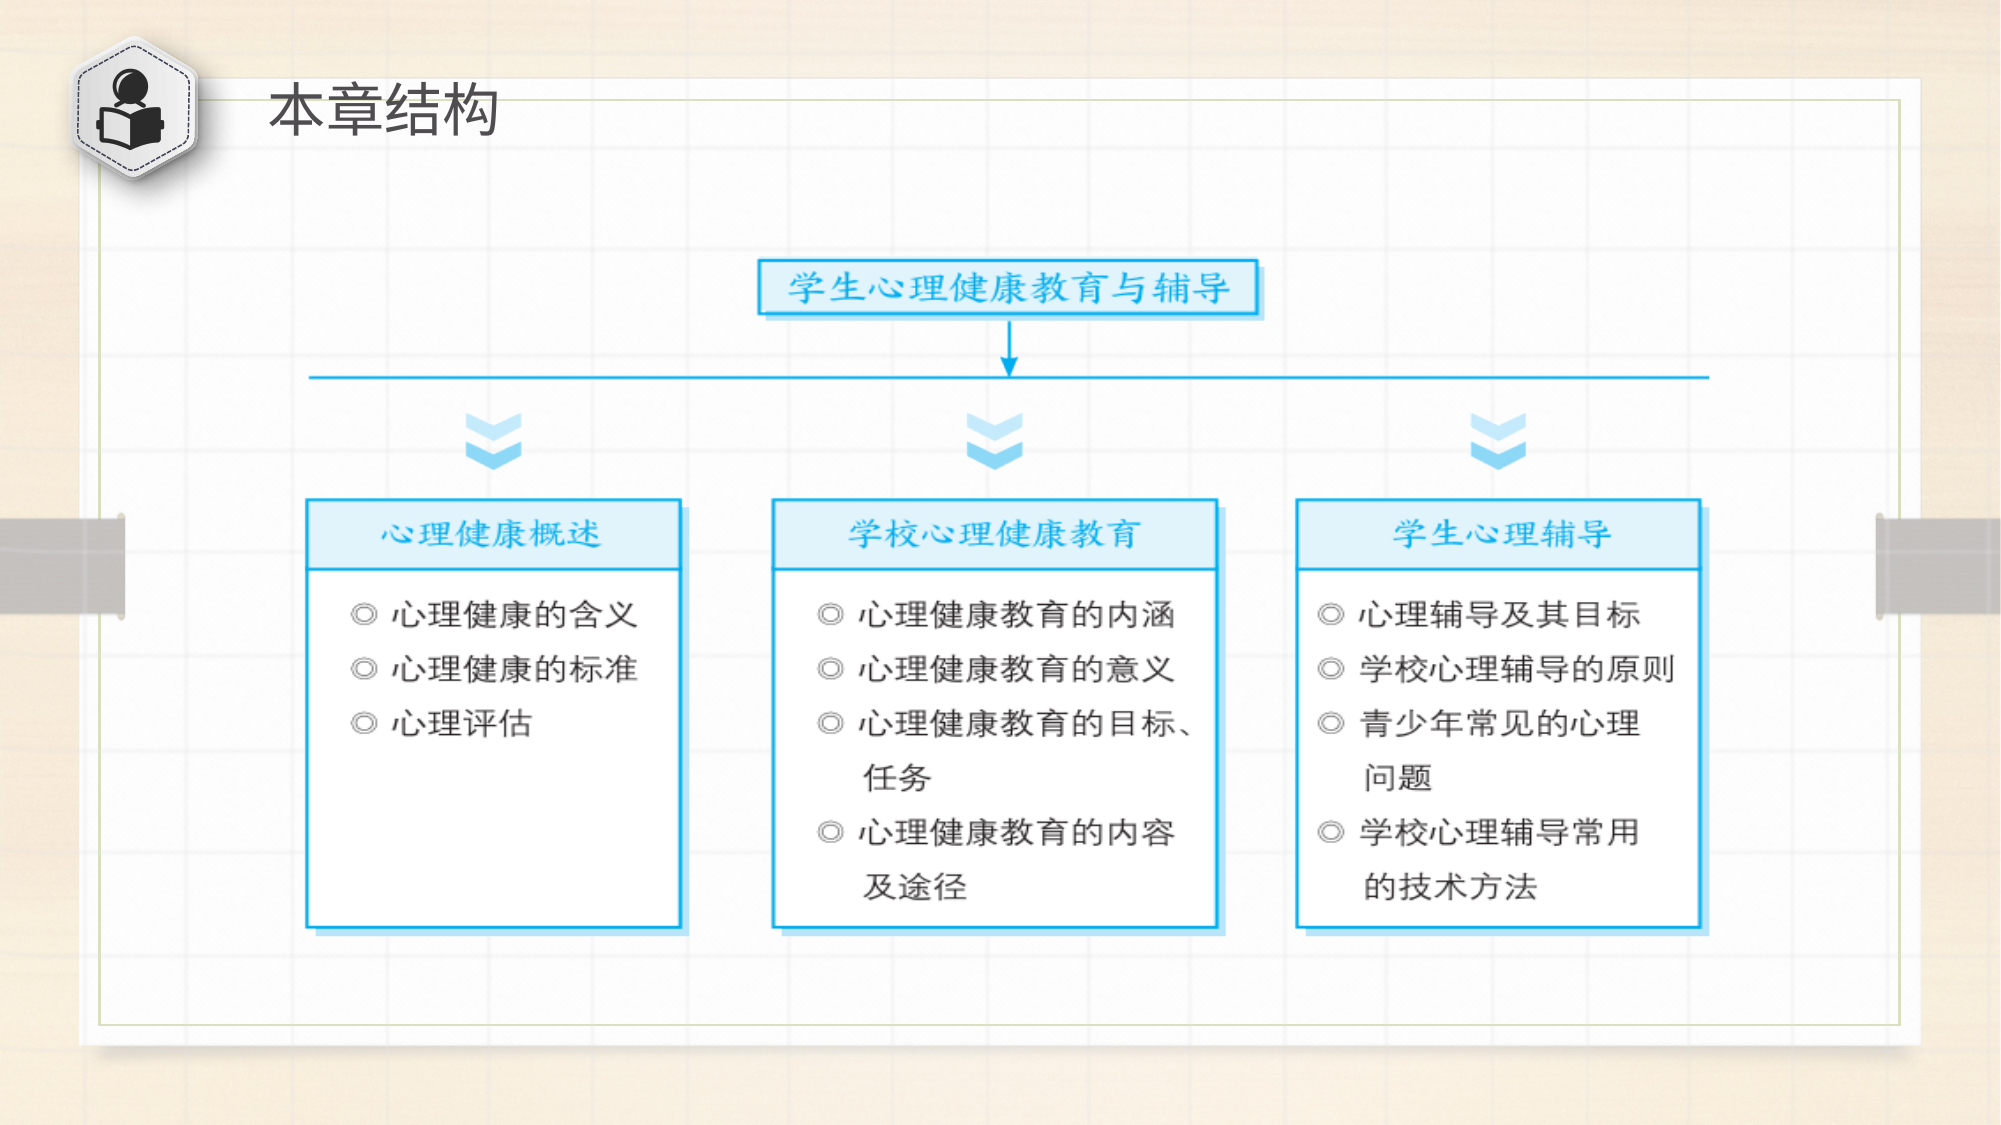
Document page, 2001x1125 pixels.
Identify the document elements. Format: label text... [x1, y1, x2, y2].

text_box 本章结构 [253, 65, 1660, 150]
picture [0, 0, 2001, 1125]
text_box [61, 43, 206, 173]
